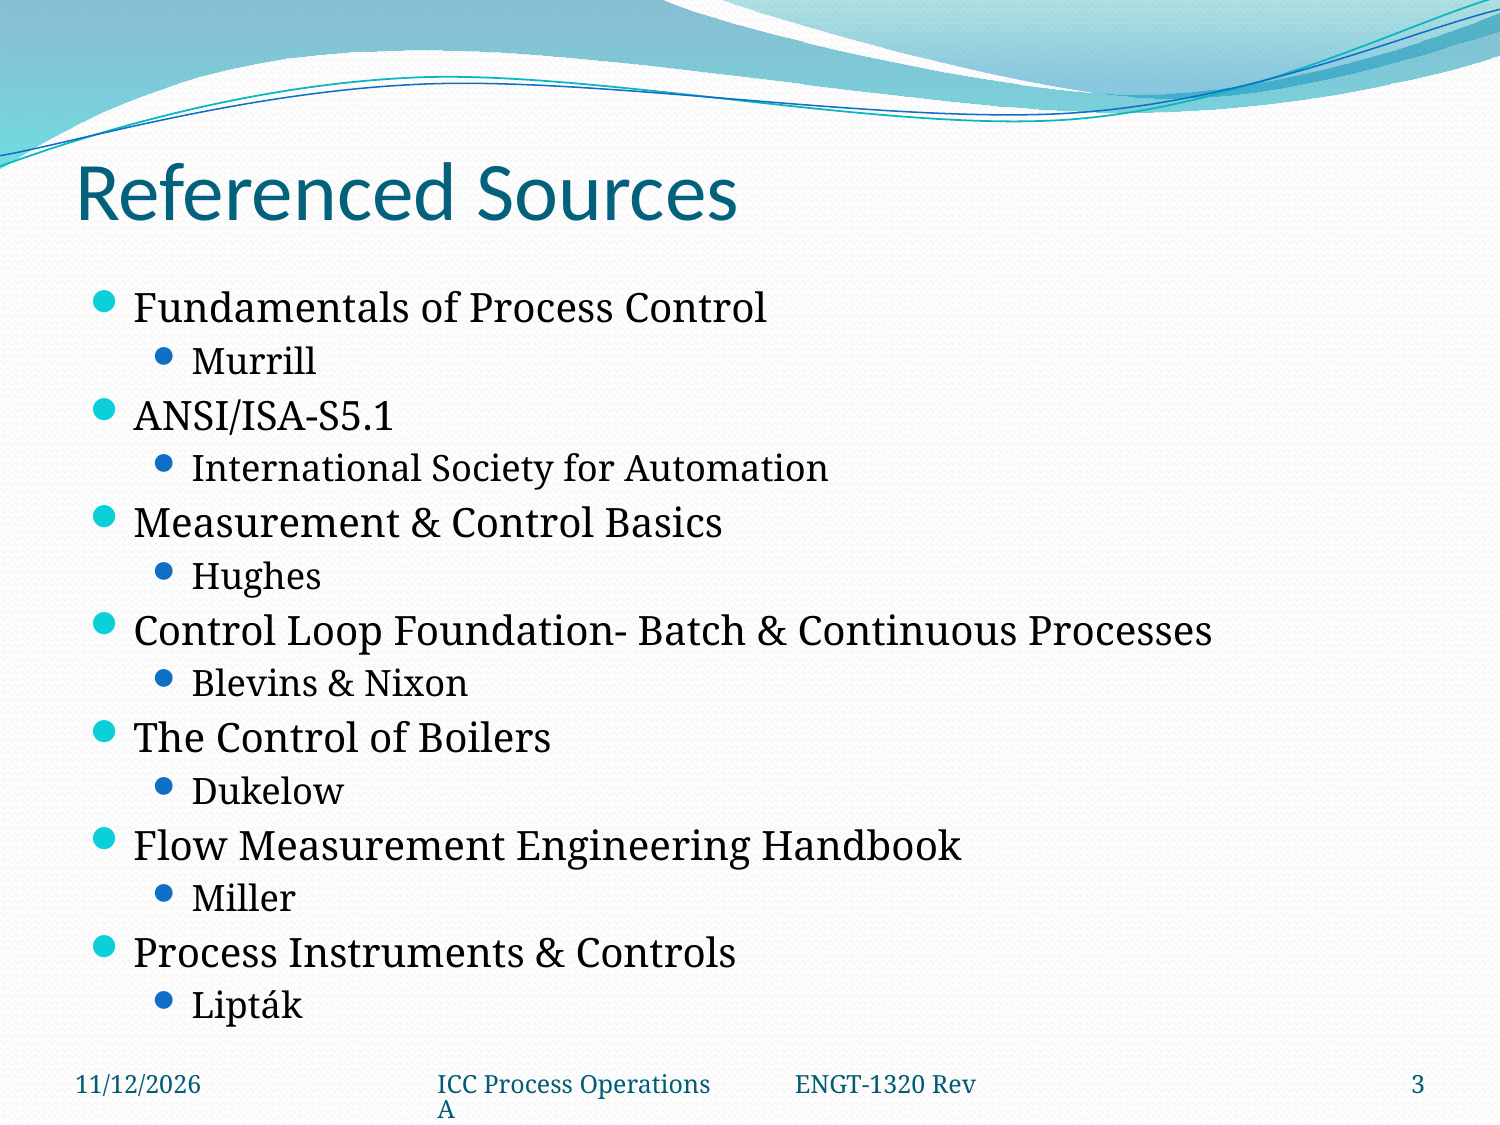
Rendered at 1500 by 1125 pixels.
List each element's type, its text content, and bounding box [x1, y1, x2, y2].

list Fundamentals of Process Control Murrill ANSI/ISA-S5.1 International Society for Automation Measurement & Control Basics Hughes Control Loop Foundation- Batch & Continuous Processes Blevins & Nixon The Control of Boilers Dukelow Flow Measurement Engineering Handbook Miller Process Instruments & Controls Lipták [75, 275, 1425, 1038]
slide_number 3 [1299, 1042, 1425, 1103]
footer ICC Process Operations ENGT-1320 Rev A [437, 1042, 988, 1103]
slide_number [75, 1042, 425, 1103]
title Referenced Sources [75, 115, 1425, 238]
